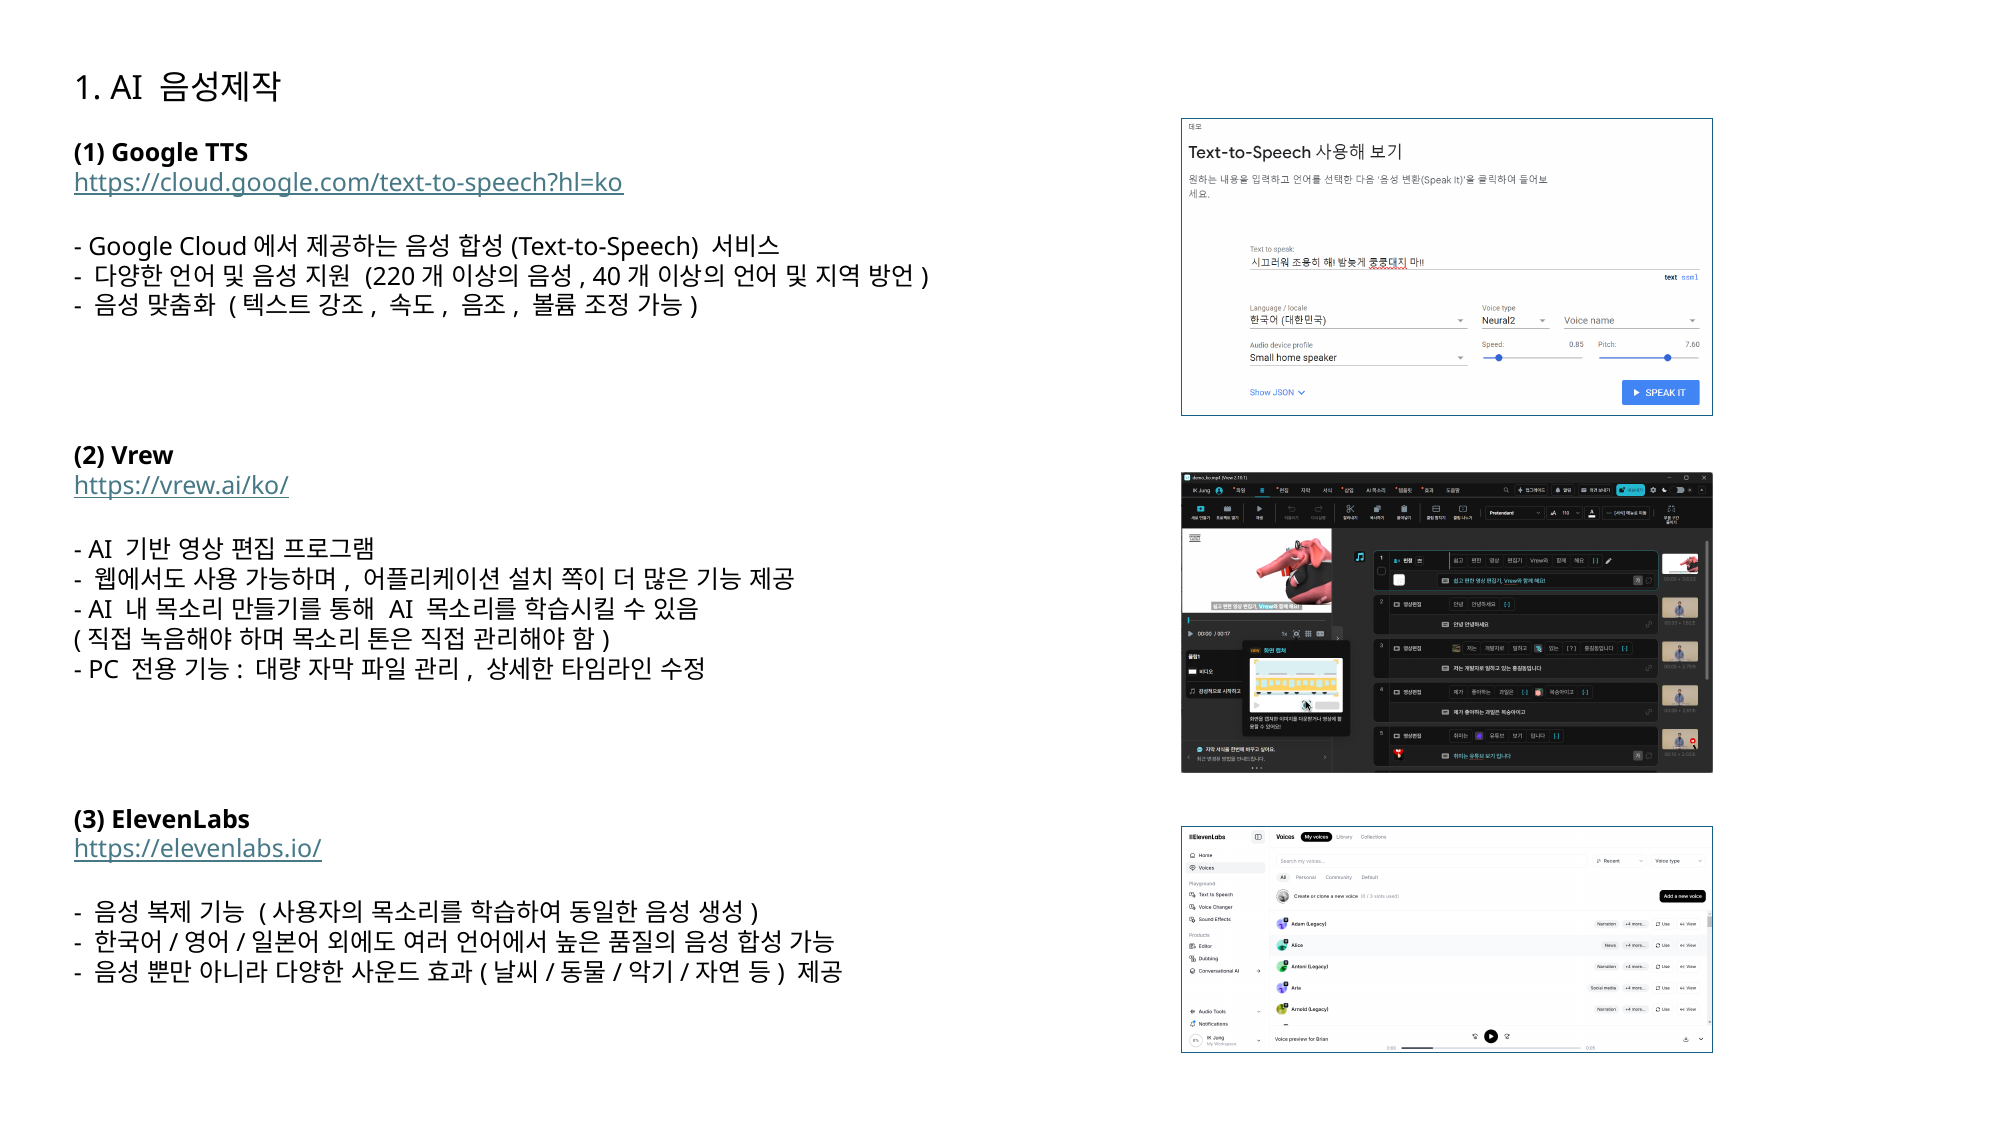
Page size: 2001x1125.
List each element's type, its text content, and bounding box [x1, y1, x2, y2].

text_box 1. AI 음성제작 (1) Google TTS https://cloud.google.com/text-to-speech?hl=ko - Google Cloud에서 제공하는 음성 합성(Text-to-Speech) 서비스 - 다양한 언어 및 음성 지원 (220개 이상의 음성, 40개 이상의 언어 및 지역 방언) - 음성 맞춤화 (텍스트 강조, 속도, 음조, 볼륨 조정 가능) (2) Vrew https://vrew.ai/ko/ - AI 기반 영상 편집 프로그램 - 웹에서도 사용 가능하며, 어플리케이션 설치 쪽이 더 많은 기능 제공 - AI 내 목소리 만들기를 통해 AI 목소리를 학습시킬 수 있음 (직접 녹음해야 하며 목소리 톤은 직접 관리해야 함) - PC 전용 기능: 대량 자막 파일 관리, 상세한 타임라인 수정 (3) ElevenLabs https://elevenlabs.io/ - 음성 복제 기능 (사용자의 목소리를 학습하여 동일한 음성 생성) - 한국어/영어/일본어 외에도 여러 언어에서 높은 품질의 음성 합성 가능 - 음성 뿐만 아니라 다양한 사운드 효과(날씨/동물/악기/자연 등) 제공 [58, 58, 1920, 995]
picture [1180, 471, 1714, 773]
picture [1180, 117, 1714, 417]
picture [1180, 826, 1714, 1054]
